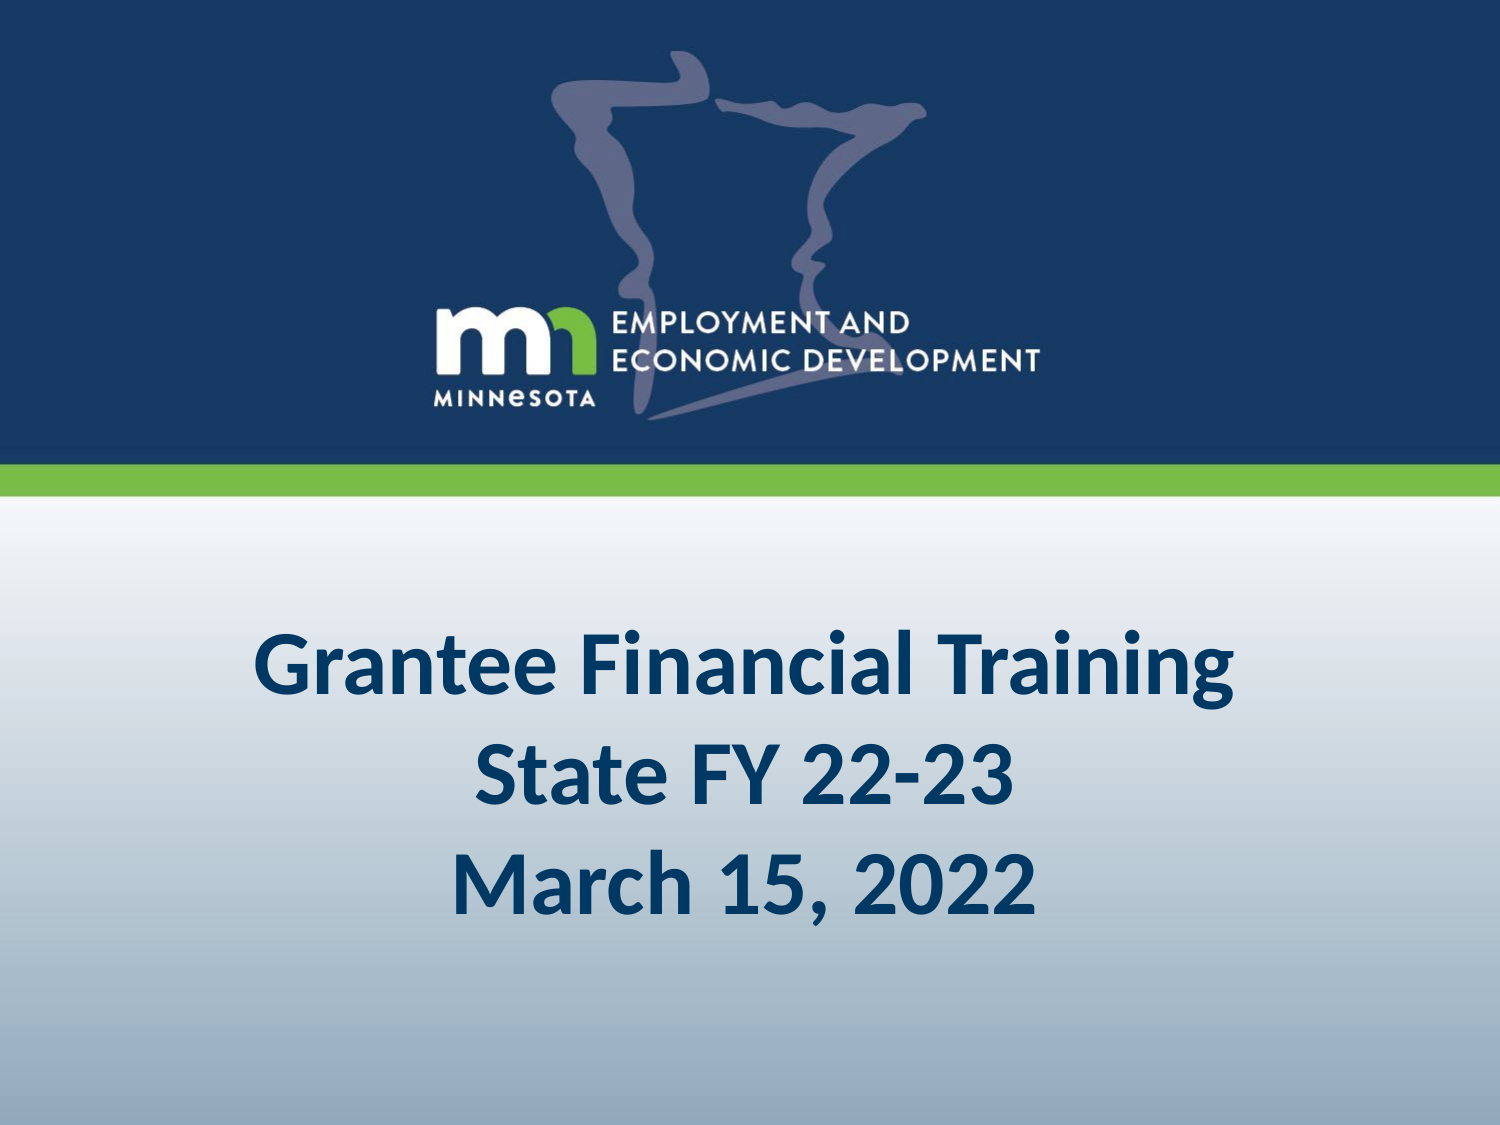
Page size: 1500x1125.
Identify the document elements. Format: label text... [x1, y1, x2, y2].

picture [0, 0, 1500, 1125]
title Grantee Financial Training State FY 22-23 March 15, 2022 [246, 601, 1243, 934]
